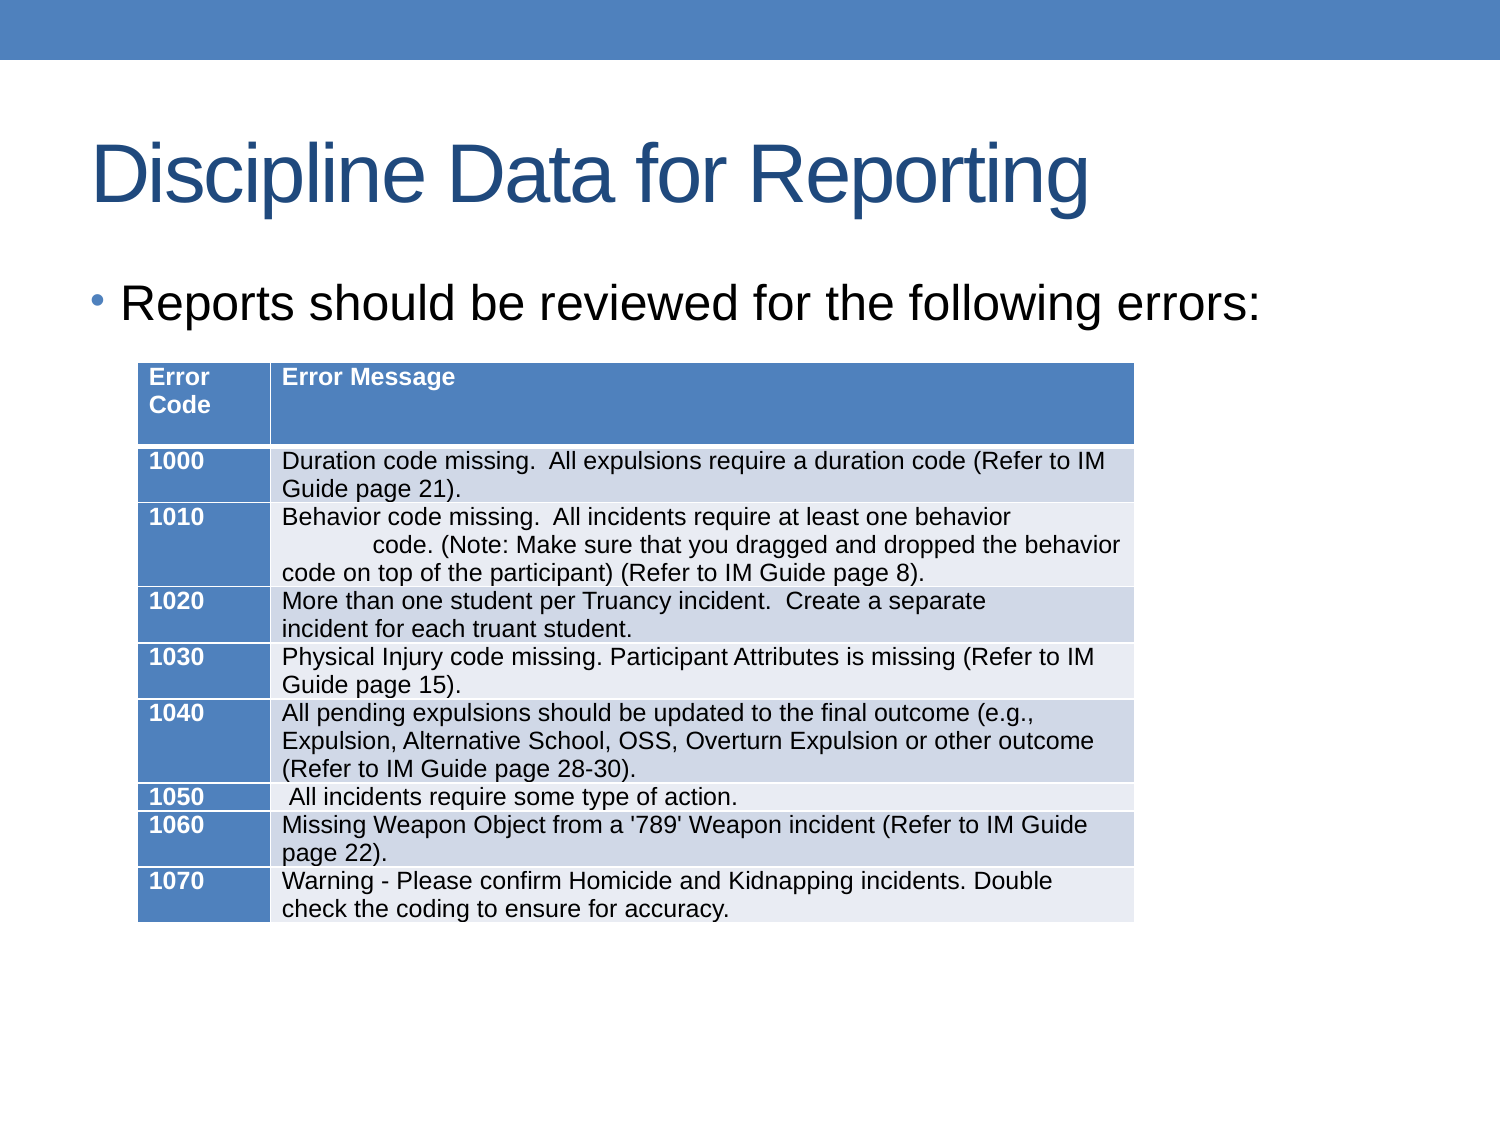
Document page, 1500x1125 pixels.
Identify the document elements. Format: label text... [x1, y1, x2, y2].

table_cell 1030 [138, 644, 270, 698]
table_cell All pending expulsions should be updated to the final outcome (e.g., Expulsion, Alternative School, OSS, Overturn Expulsion or other outcome (Refer to IM Guide page 28-30). [271, 700, 1134, 782]
table_cell 1060 [138, 812, 270, 866]
table_cell 1020 [138, 587, 270, 642]
table_cell 1010 [138, 503, 270, 586]
table_cell 1000 [138, 449, 270, 502]
list Reports should be reviewed for the following errors: [75, 262, 1425, 1063]
table_cell Behavior code missing. All incidents require at least one behavior code. (Note: Make sure that you dragged and dropped the behavior code on top of the participant) (Refer to IM Guide page 8). [271, 503, 1134, 586]
table_cell Physical Injury code missing. Participant Attributes is missing (Refer to IM Guide page 15). [271, 644, 1134, 698]
table_cell Duration code missing. All expulsions require a duration code (Refer to IM Guide page 21). [271, 449, 1134, 502]
table_cell More than one student per Truancy incident. Create a separate incident for each truant student. [271, 587, 1134, 642]
table_cell All incidents require some type of action. [271, 784, 1134, 810]
table_cell Missing Weapon Object from a '789' Weapon incident (Refer to IM Guide page 22). [271, 812, 1134, 866]
table_cell 1070 [138, 868, 270, 922]
title Discipline Data for Reporting [75, 87, 1425, 250]
table_cell Warning - Please confirm Homicide and Kidnapping incidents. Double check the coding to ensure for accuracy. [271, 868, 1134, 922]
table_cell 1050 [138, 784, 270, 810]
table_header Error Message [271, 363, 1134, 444]
table_header Error Code [138, 363, 270, 444]
table_cell 1040 [138, 700, 270, 782]
